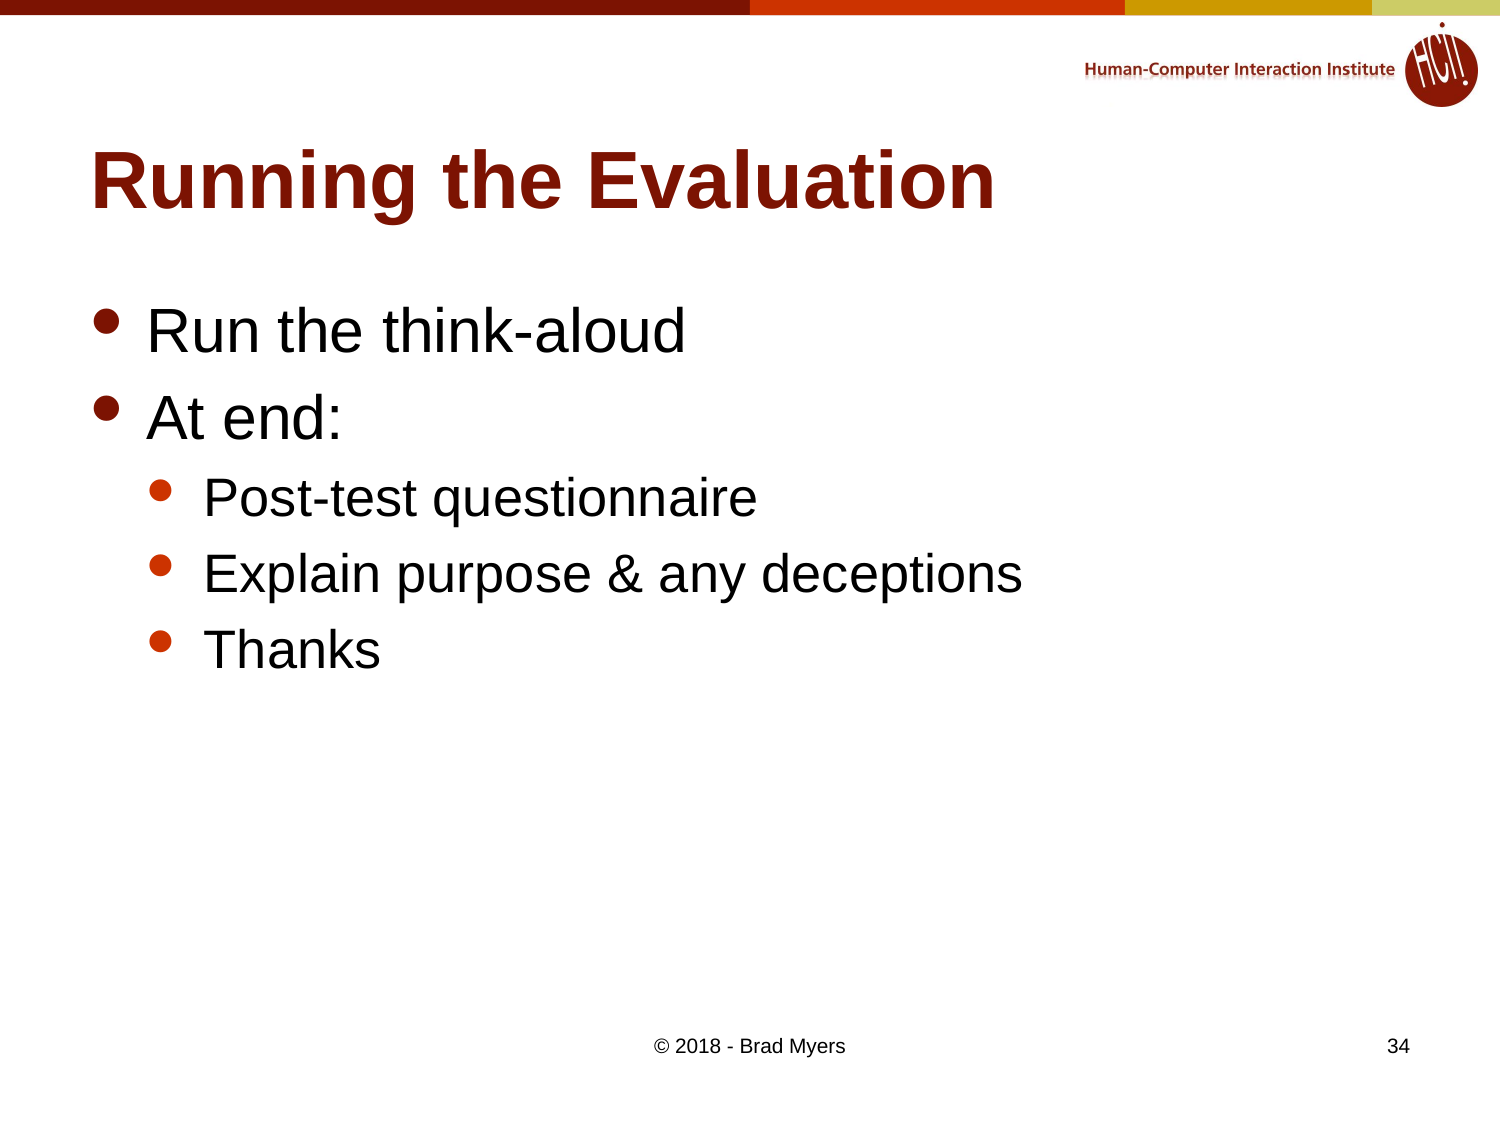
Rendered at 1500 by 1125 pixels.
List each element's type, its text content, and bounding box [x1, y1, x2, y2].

picture [1313, 22, 1478, 107]
title Running the Evaluation [74, 19, 1313, 233]
footer © 2018 - Brad Myers [512, 1024, 988, 1101]
list Run the think-aloud At end: Post-test questionnaire Explain purpose & any deceptions Thanks [74, 281, 1426, 1006]
slide_number 34 [1074, 1024, 1426, 1101]
